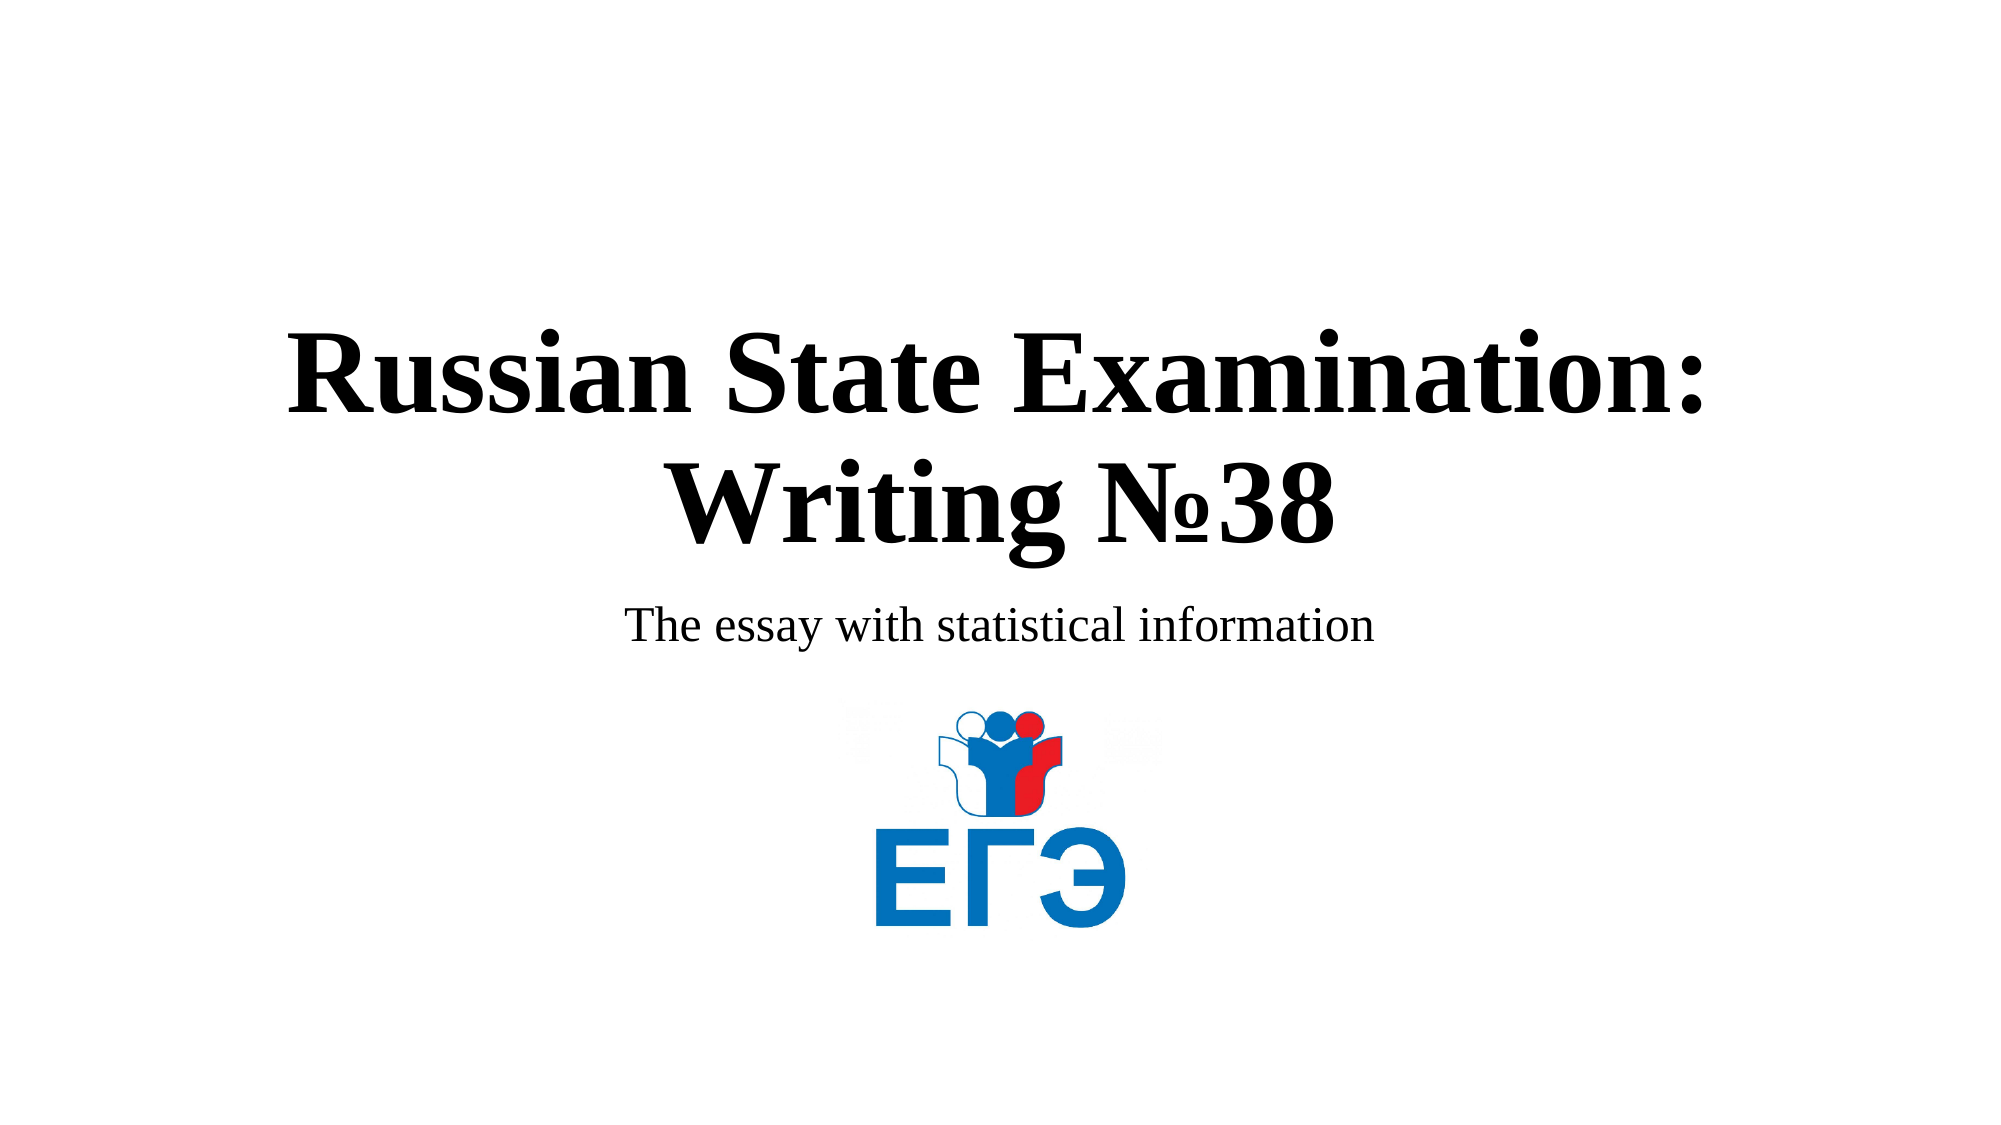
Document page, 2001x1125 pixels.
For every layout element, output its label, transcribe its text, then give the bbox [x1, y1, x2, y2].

title Russian State Examination: Writing №38 [249, 184, 1750, 576]
picture [838, 698, 1162, 942]
subtitle The essay with statistical information [249, 590, 1750, 684]
